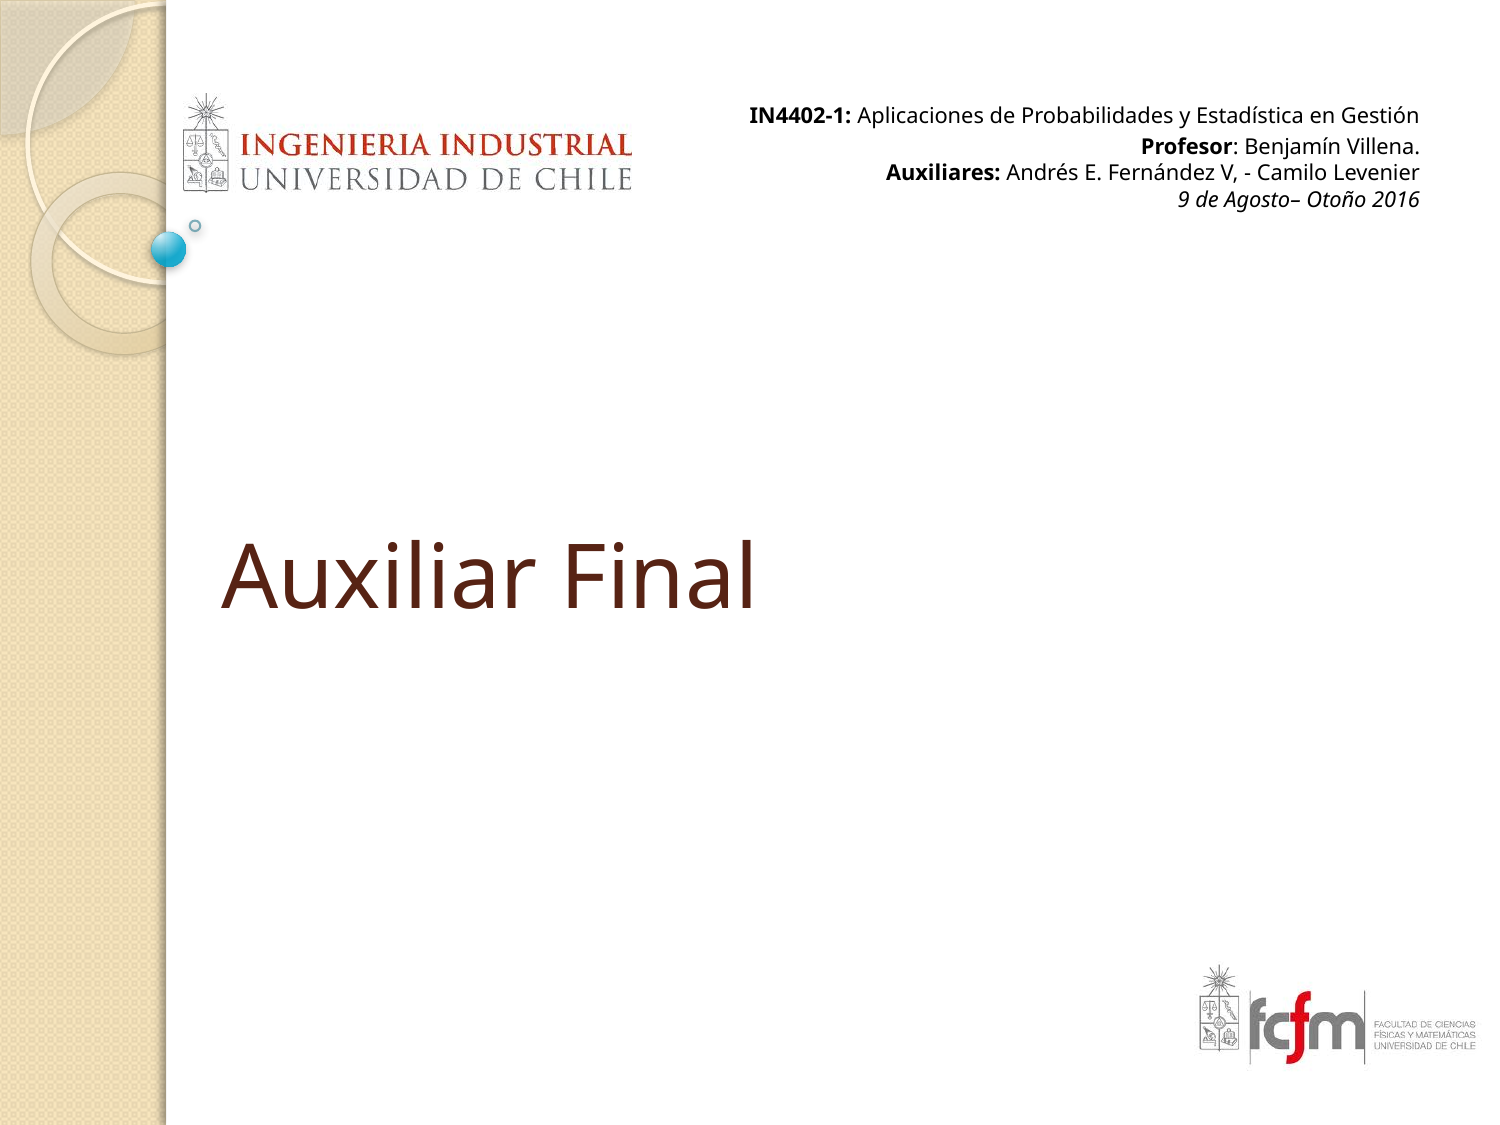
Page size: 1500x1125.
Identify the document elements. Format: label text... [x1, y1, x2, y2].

picture [1179, 952, 1500, 1086]
title Auxiliar Final [206, 243, 1500, 634]
picture [182, 93, 633, 193]
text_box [702, 93, 1436, 221]
